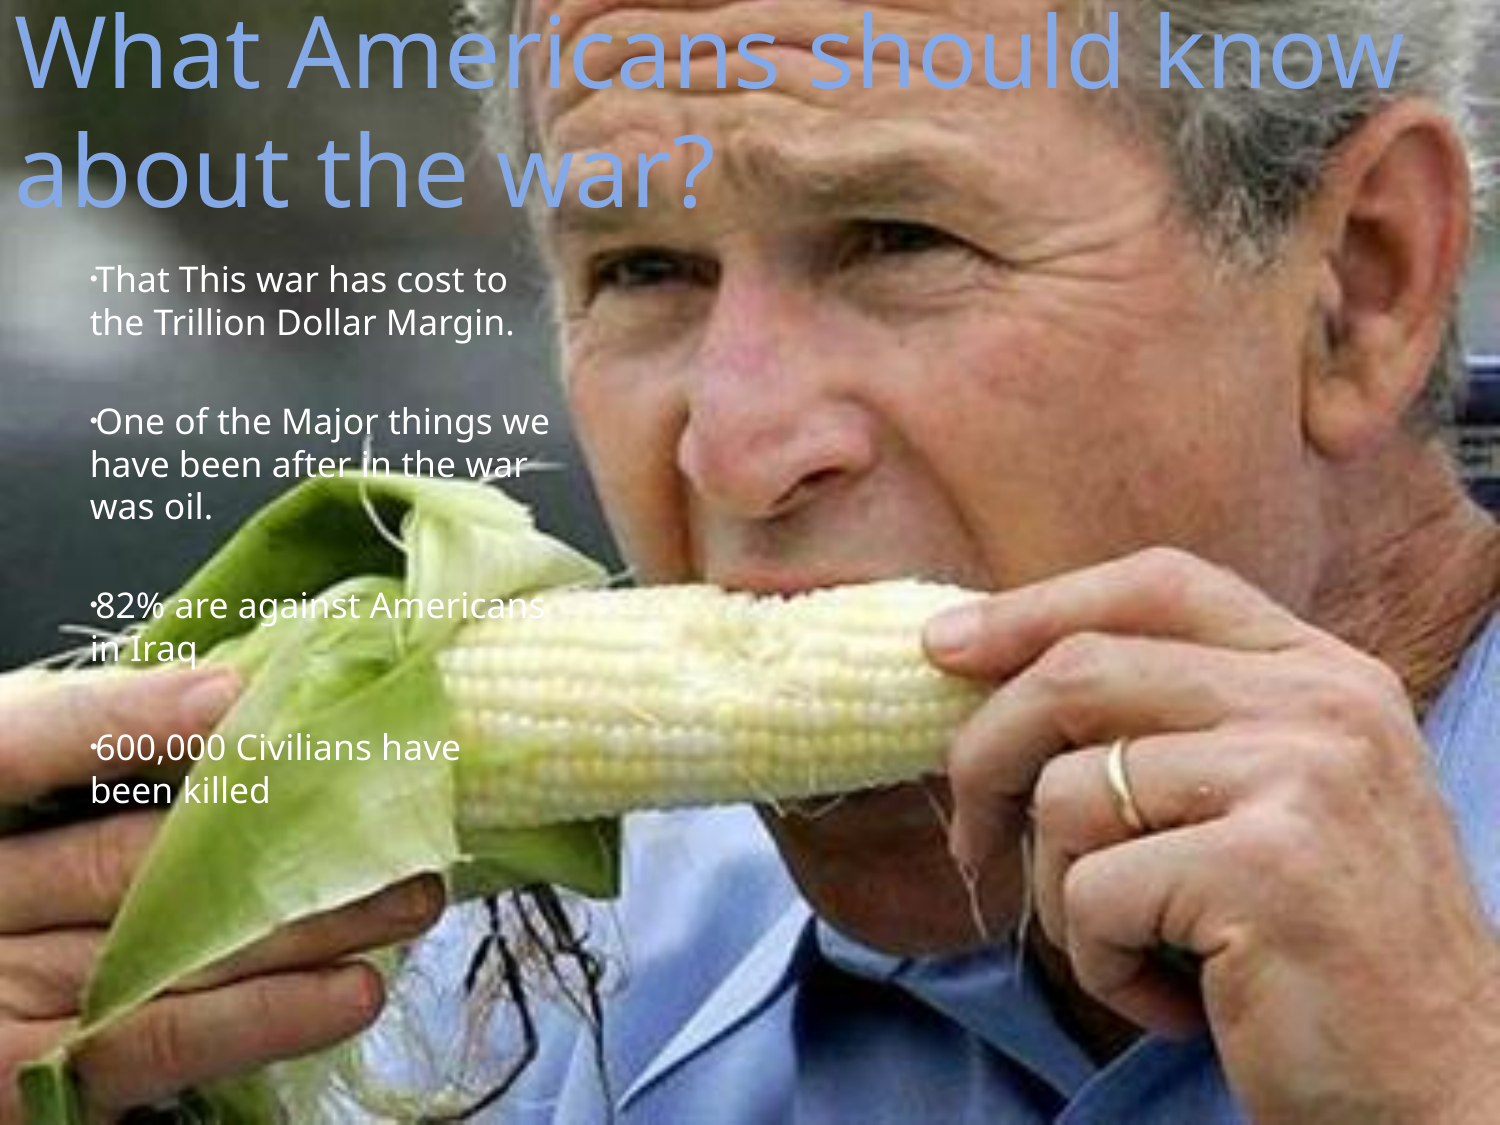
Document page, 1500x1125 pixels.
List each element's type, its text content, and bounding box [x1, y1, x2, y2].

list That This war has cost to the Trillion Dollar Margin. One of the Major things we have been after in the war was oil. 82% are against Americans in Iraq 600,000 Civilians have been killed [75, 249, 569, 1005]
picture [0, 0, 1500, 1125]
title What Americans should know about the war? [0, 37, 1438, 236]
